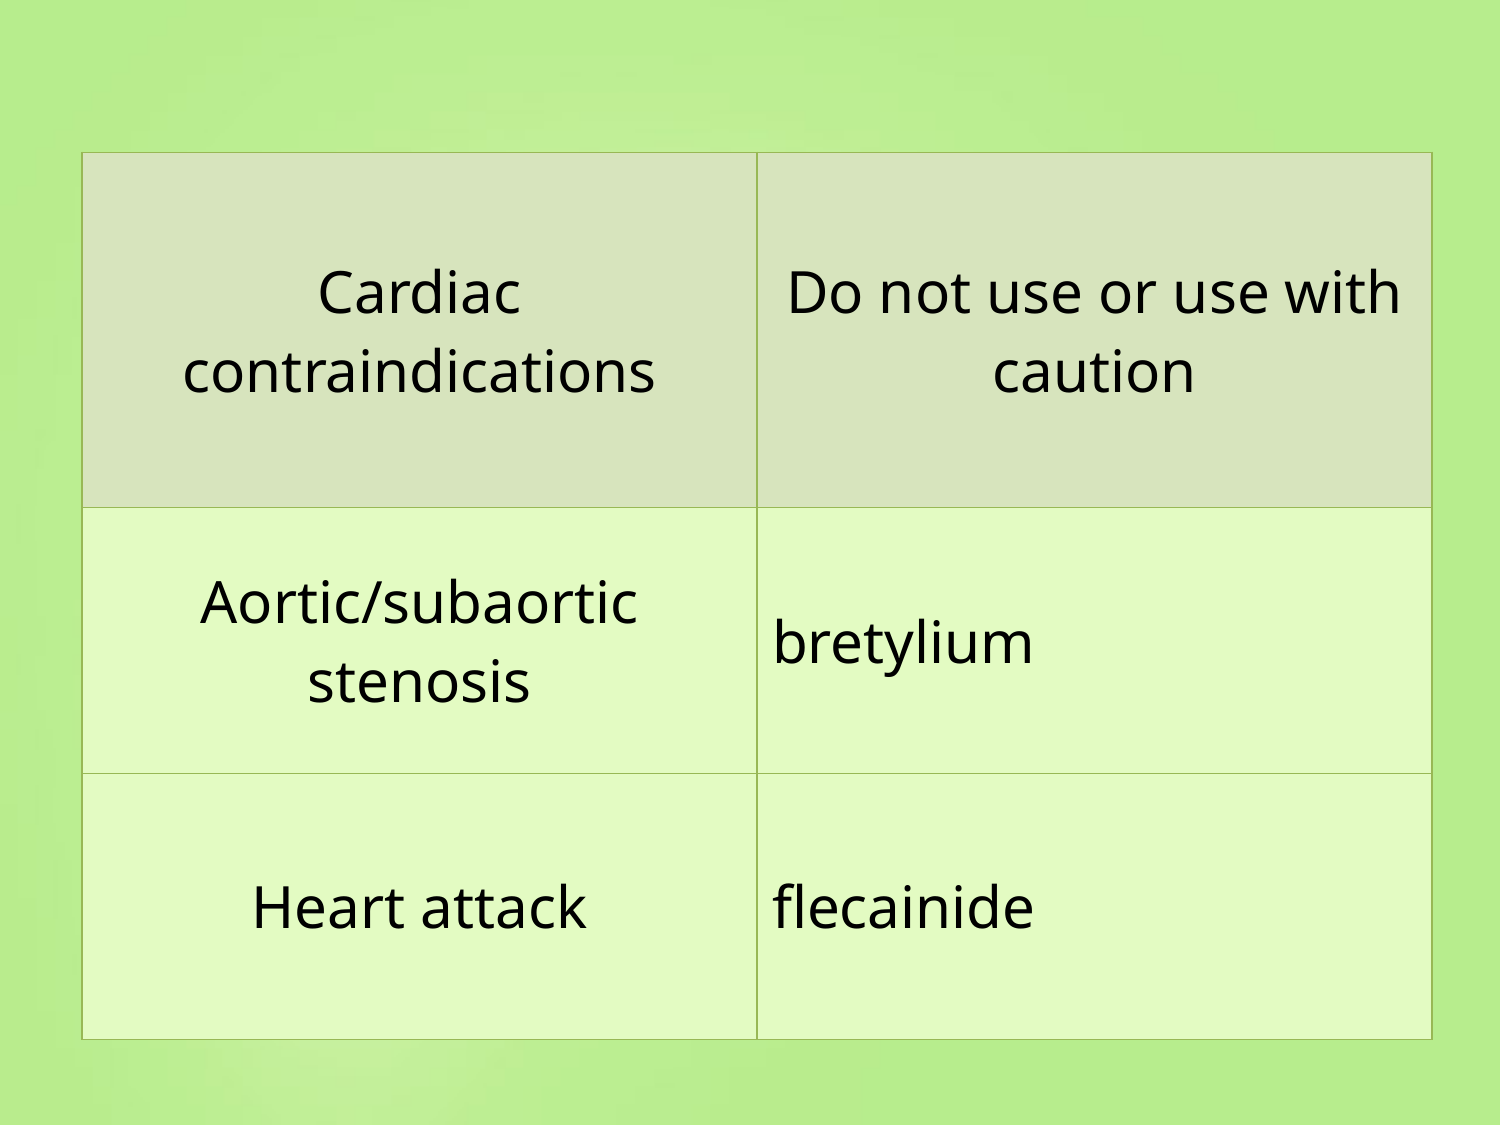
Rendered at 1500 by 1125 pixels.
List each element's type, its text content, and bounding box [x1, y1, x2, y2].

table_cell bretylium [758, 508, 1431, 773]
table_header Do not use or use with caution [758, 153, 1431, 507]
text_box [0, 0, 1500, 1125]
table_cell Heart attack [83, 774, 756, 1039]
table_cell flecainide [758, 774, 1431, 1039]
table_cell Aortic/subaortic stenosis [83, 508, 756, 773]
table_header Cardiac contraindications [83, 153, 756, 507]
